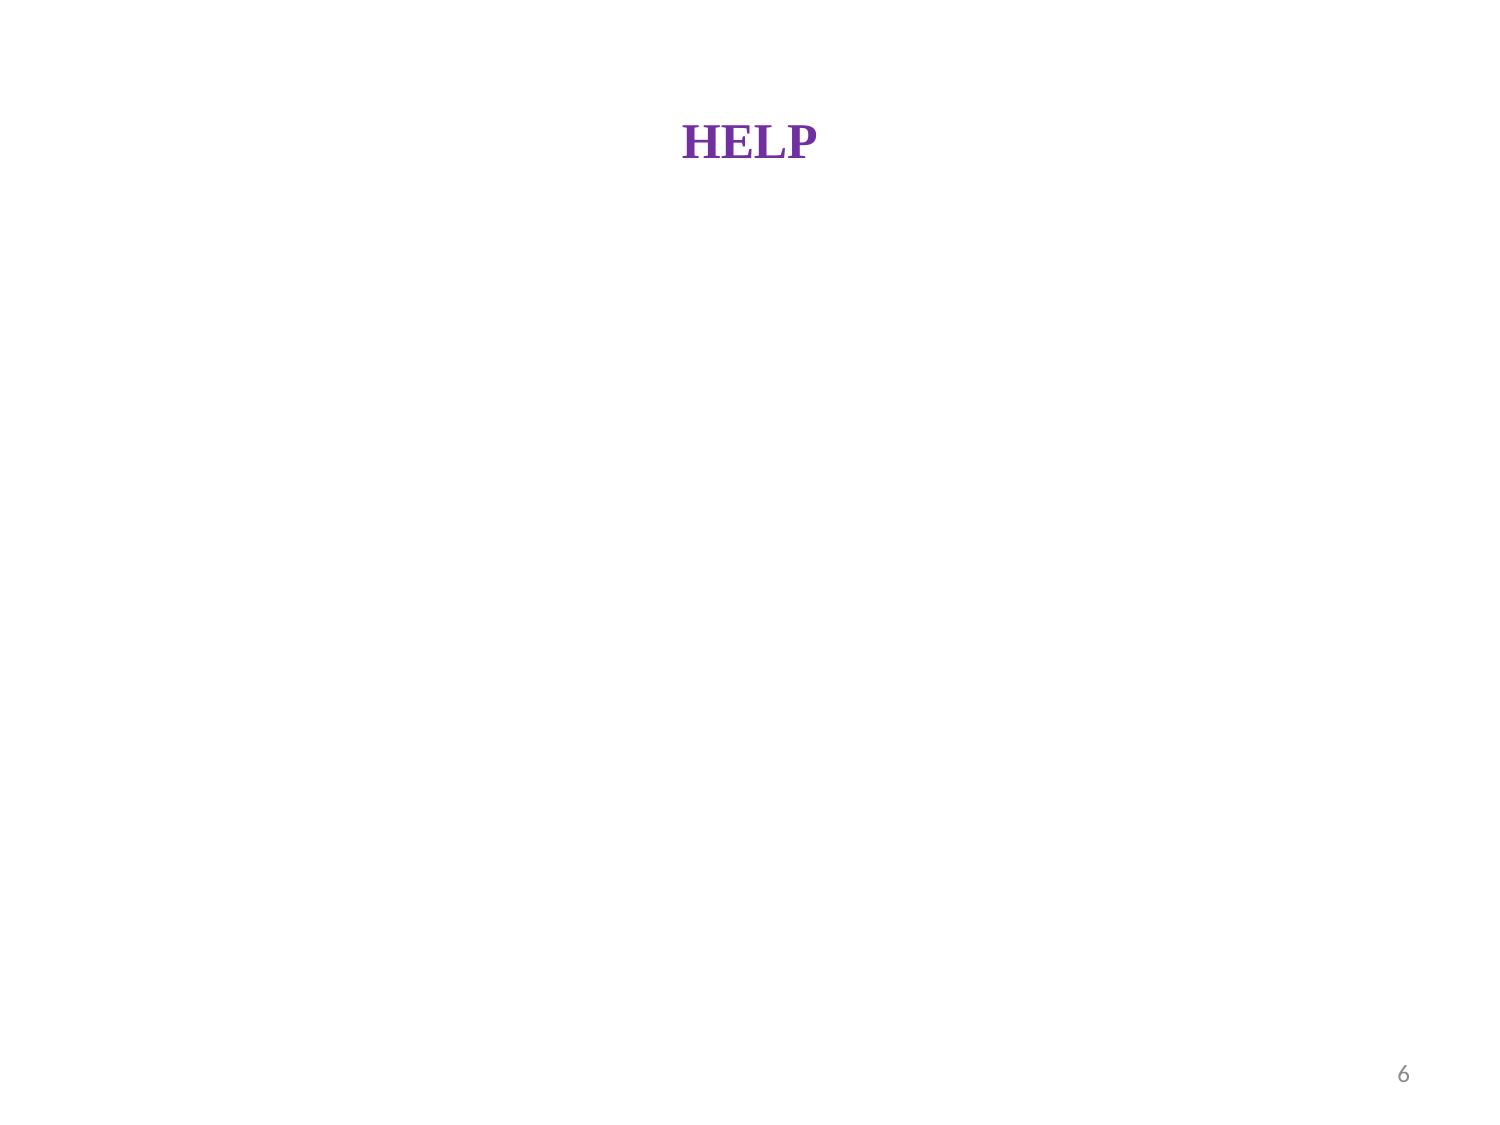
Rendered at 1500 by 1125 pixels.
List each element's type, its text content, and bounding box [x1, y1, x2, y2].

title help [75, 45, 1425, 233]
slide_number 6 [1074, 1042, 1425, 1103]
